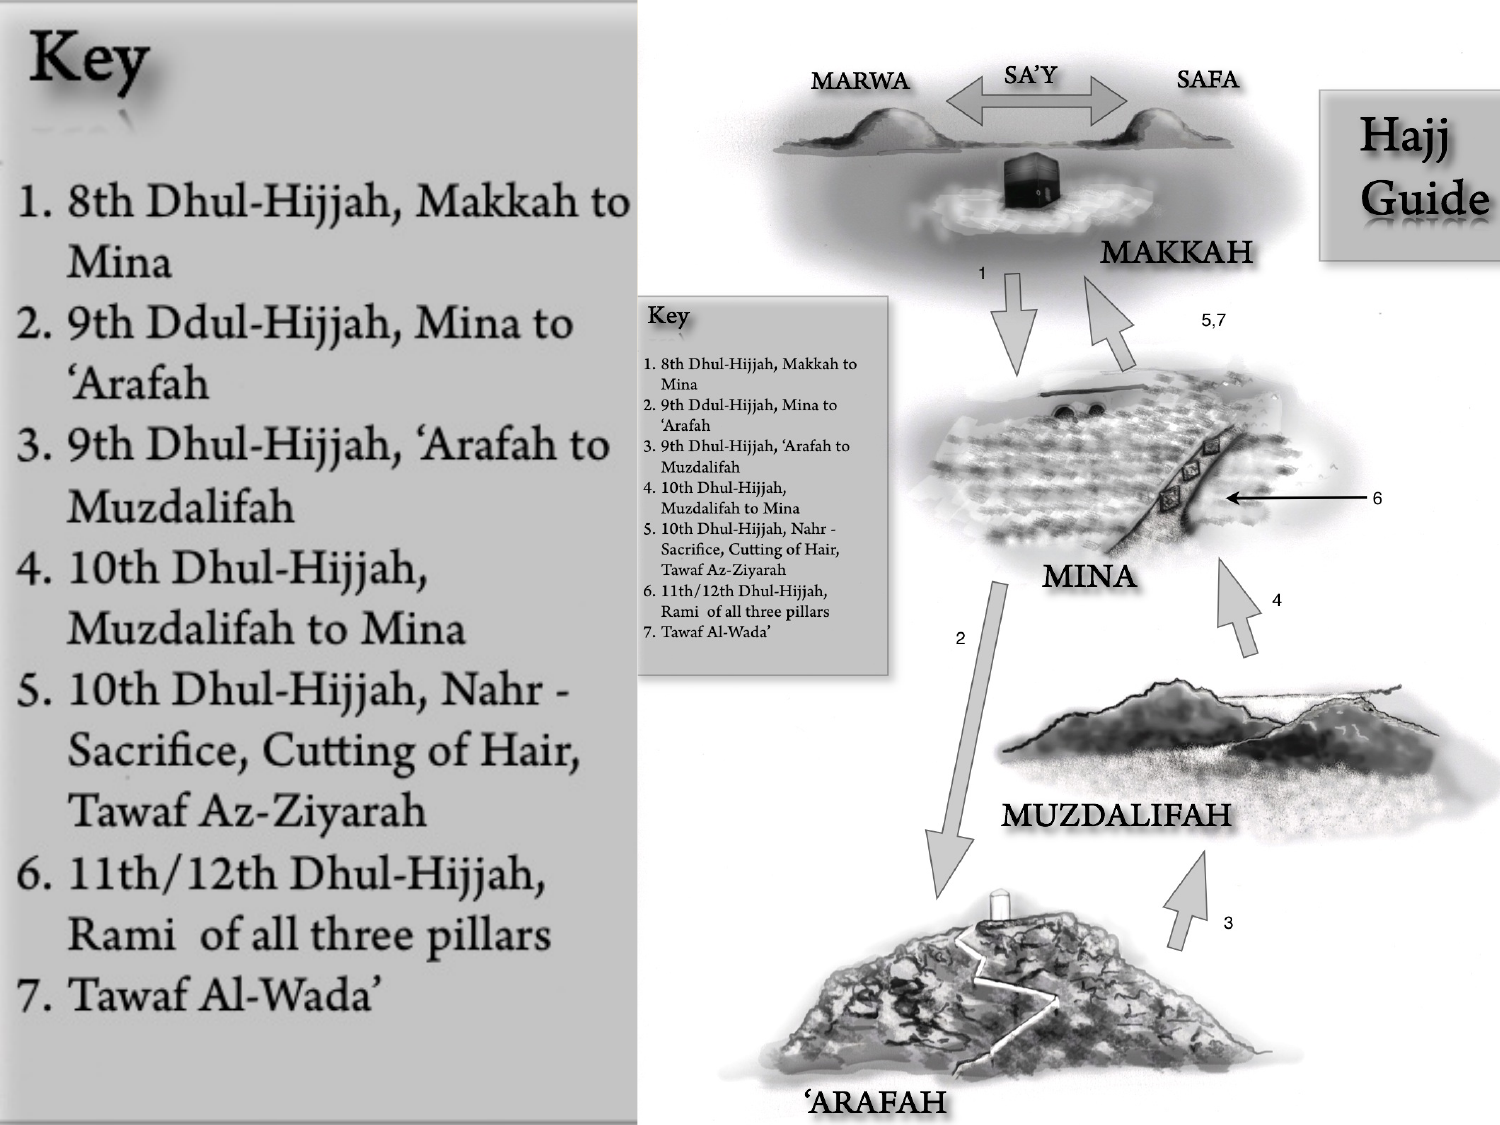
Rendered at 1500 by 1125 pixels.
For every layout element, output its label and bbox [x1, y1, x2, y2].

picture [0, 0, 638, 1125]
list [638, 0, 1500, 1125]
